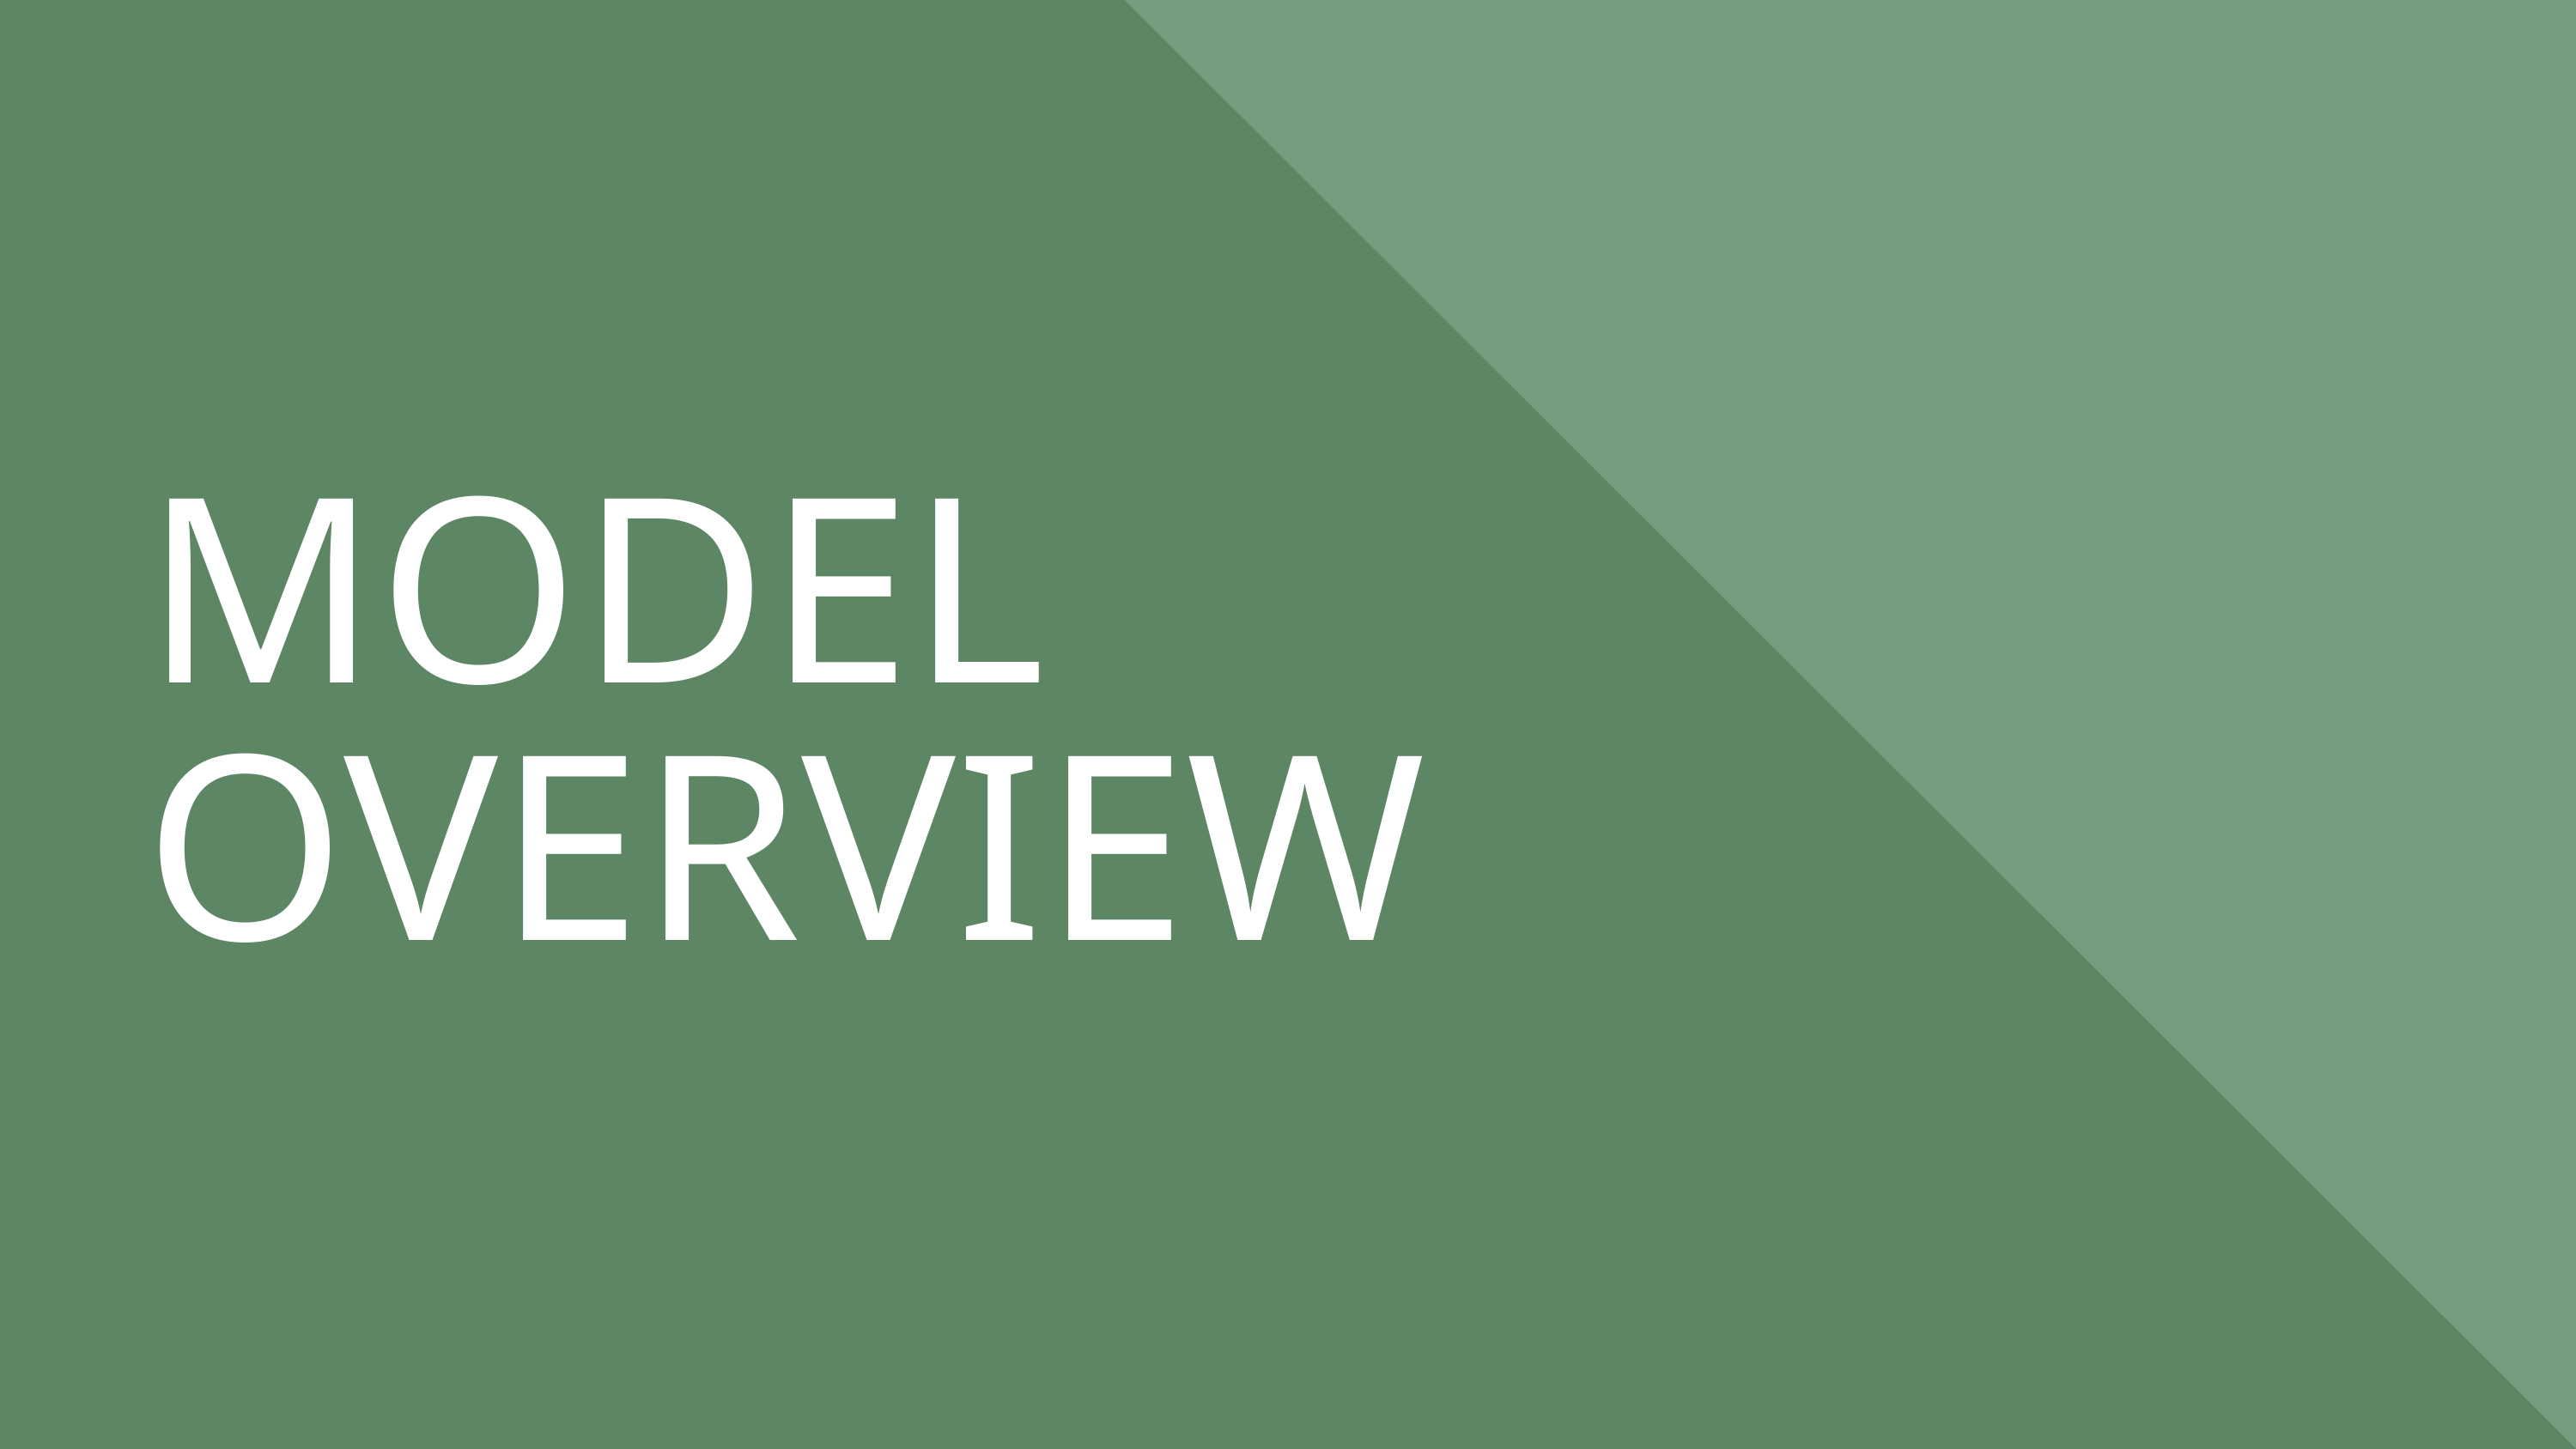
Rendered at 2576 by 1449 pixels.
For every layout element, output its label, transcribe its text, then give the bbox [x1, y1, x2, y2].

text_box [1122, 0, 2576, 1449]
text_box MODEL OVERVIEW [144, 476, 1118, 992]
